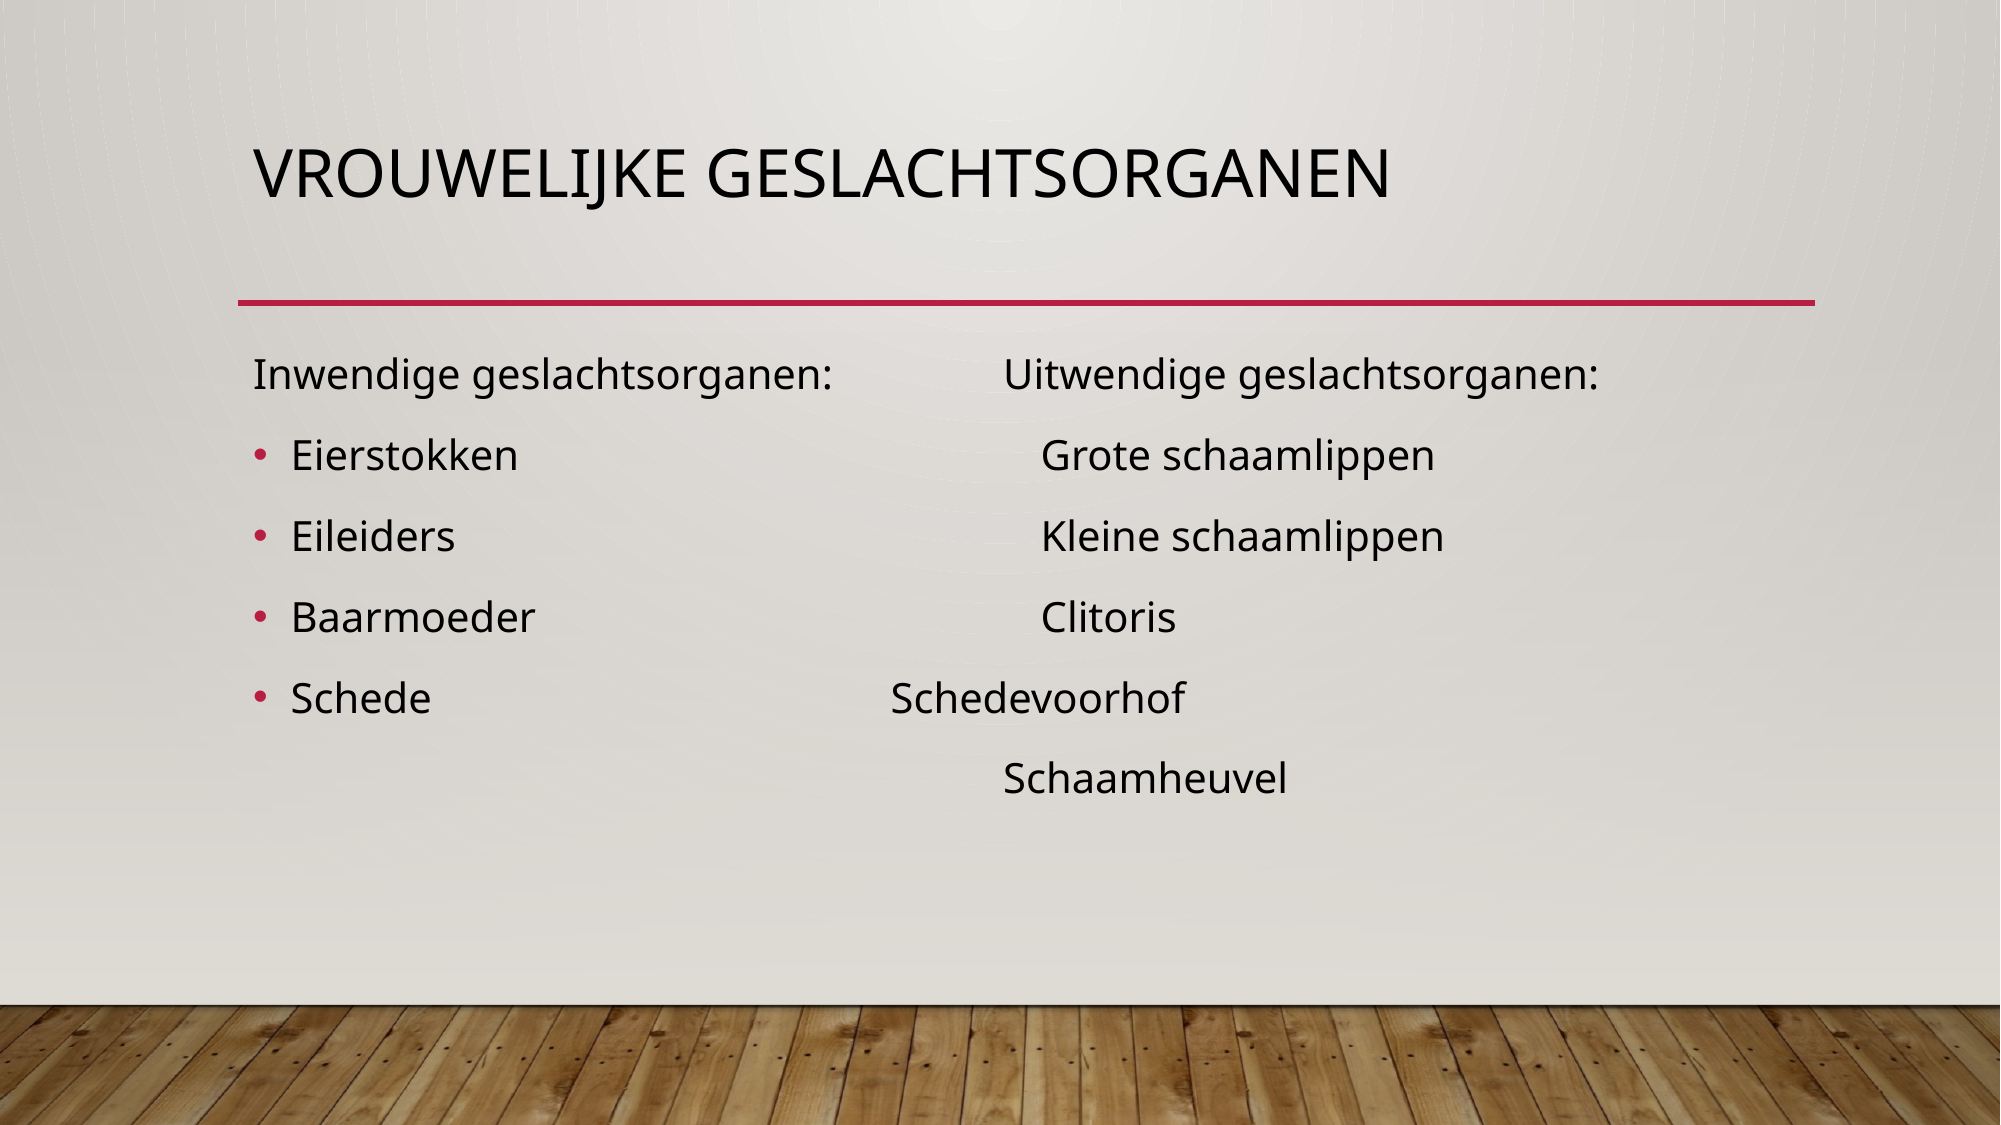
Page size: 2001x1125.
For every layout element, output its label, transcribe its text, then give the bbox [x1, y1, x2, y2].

picture [0, 1005, 2000, 1125]
list Inwendige geslachtsorganen: Uitwendige geslachtsorganen: Eierstokken Grote schaamlippen Eileiders Kleine schaamlippen Baarmoeder Clitoris Schede Schedevoorhof Schaamheuvel [238, 330, 1814, 897]
title Vrouwelijke geslachtsorganen [238, 131, 1814, 305]
